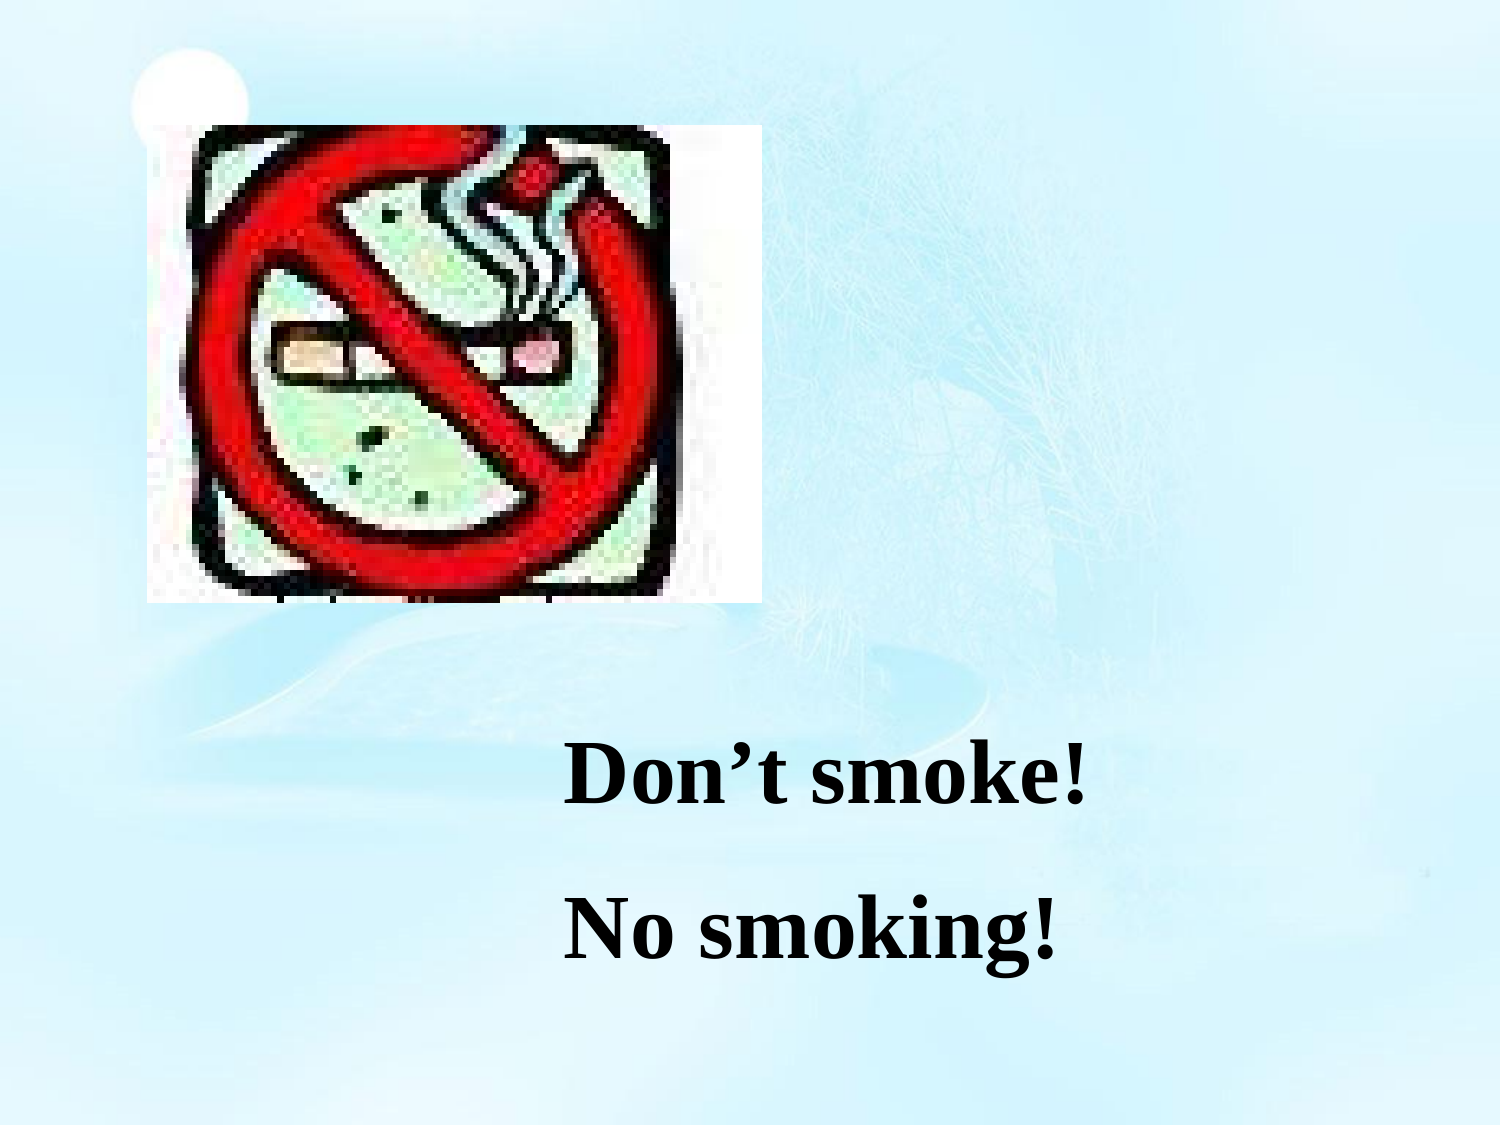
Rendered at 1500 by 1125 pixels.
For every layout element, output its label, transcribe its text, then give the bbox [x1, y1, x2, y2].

text_box Don’t smoke! No smoking! [549, 704, 1225, 985]
picture [0, 0, 1500, 1125]
